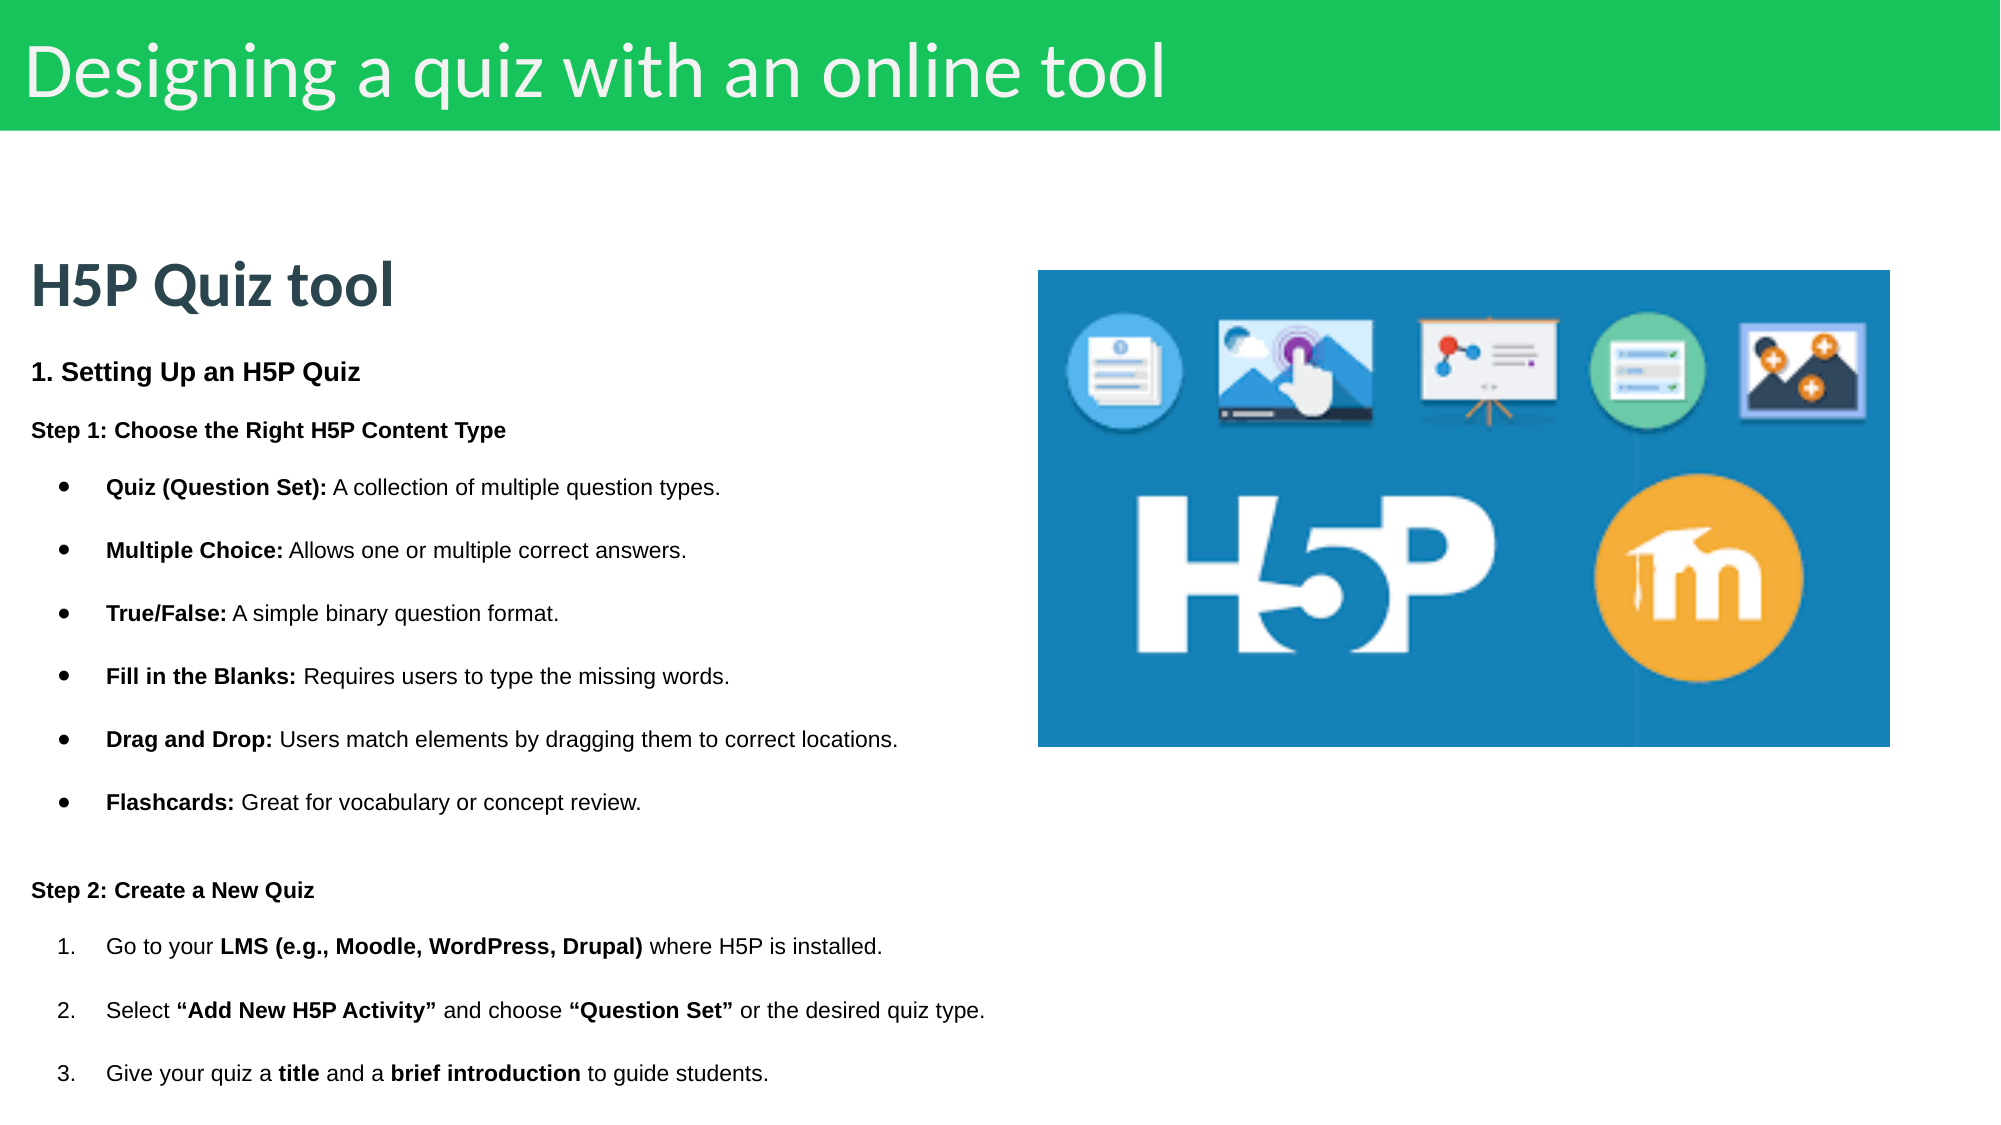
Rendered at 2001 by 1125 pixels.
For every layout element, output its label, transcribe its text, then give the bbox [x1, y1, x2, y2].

list H5P Quiz tool 1. Setting Up an H5P Quiz Step 1: Choose the Right H5P Content Type Quiz (Question Set): A collection of multiple question types. Multiple Choice: Allows one or multiple correct answers. True/False: A simple binary question format. Fill in the Blanks: Requires users to type the missing words. Drag and Drop: Users match elements by dragging them to correct locations. Flashcards: Great for vocabulary or concept review. Step 2: Create a New Quiz Go to your LMS (e.g., Moodle, WordPress, Drupal) where H5P is installed. Select “Add New H5P Activity” and choose “Question Set” or the desired quiz type. Give your quiz a title and a brief introduction to guide students. [16, 144, 1976, 1108]
title Designing a quiz with an online tool [16, 13, 1976, 131]
picture [1038, 270, 1890, 748]
